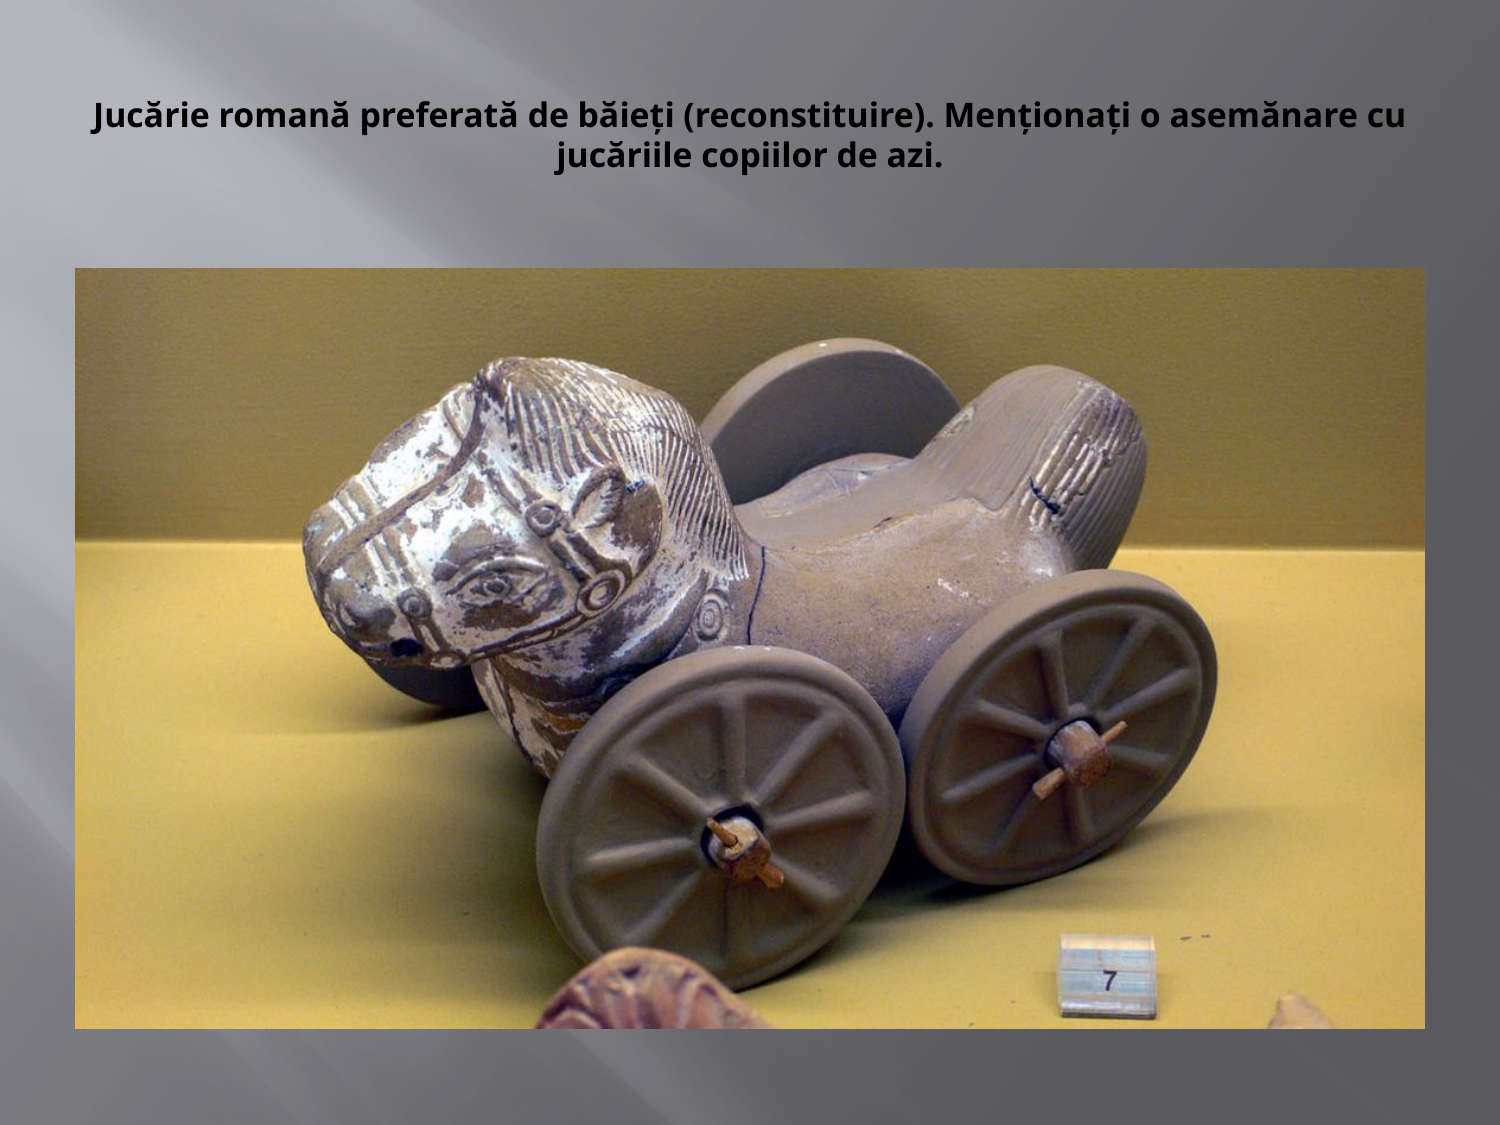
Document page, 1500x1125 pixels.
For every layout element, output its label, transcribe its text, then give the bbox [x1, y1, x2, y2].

title Jucărie romană preferată de băieți (reconstituire). Menționați o asemănare cu jucăriile copiilor de azi. [75, 45, 1425, 233]
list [74, 268, 1426, 1029]
